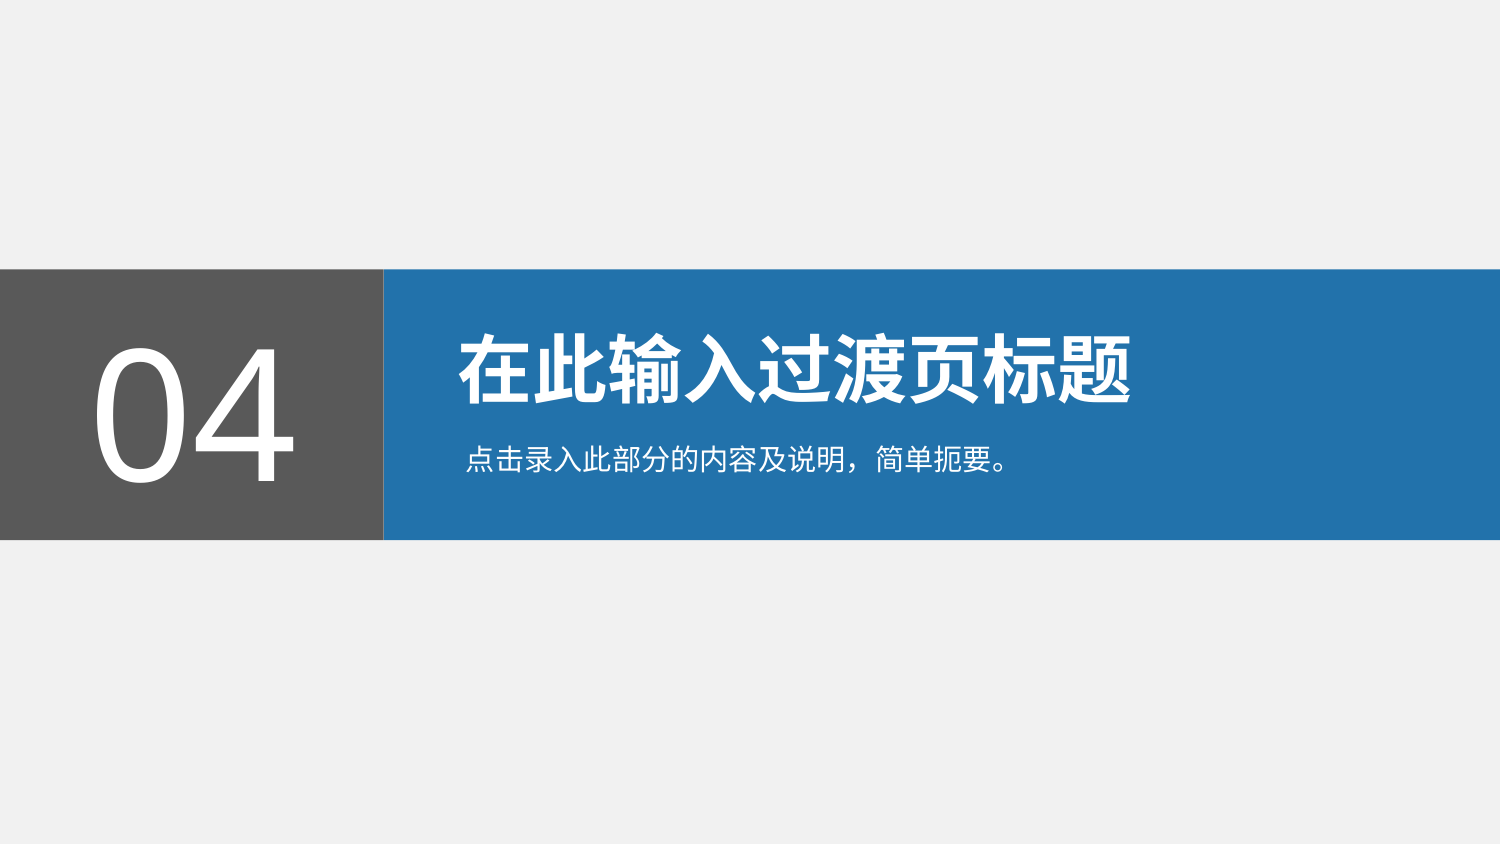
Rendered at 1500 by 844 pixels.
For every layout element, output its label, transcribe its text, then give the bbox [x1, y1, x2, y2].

text_box 04 [73, 290, 313, 526]
text_box 点击录入此部分的内容及说明，简单扼要。 [451, 433, 1240, 484]
text_box [386, 269, 1500, 541]
text_box [0, 267, 386, 542]
text_box 在此输入过渡页标题 [442, 315, 1240, 421]
